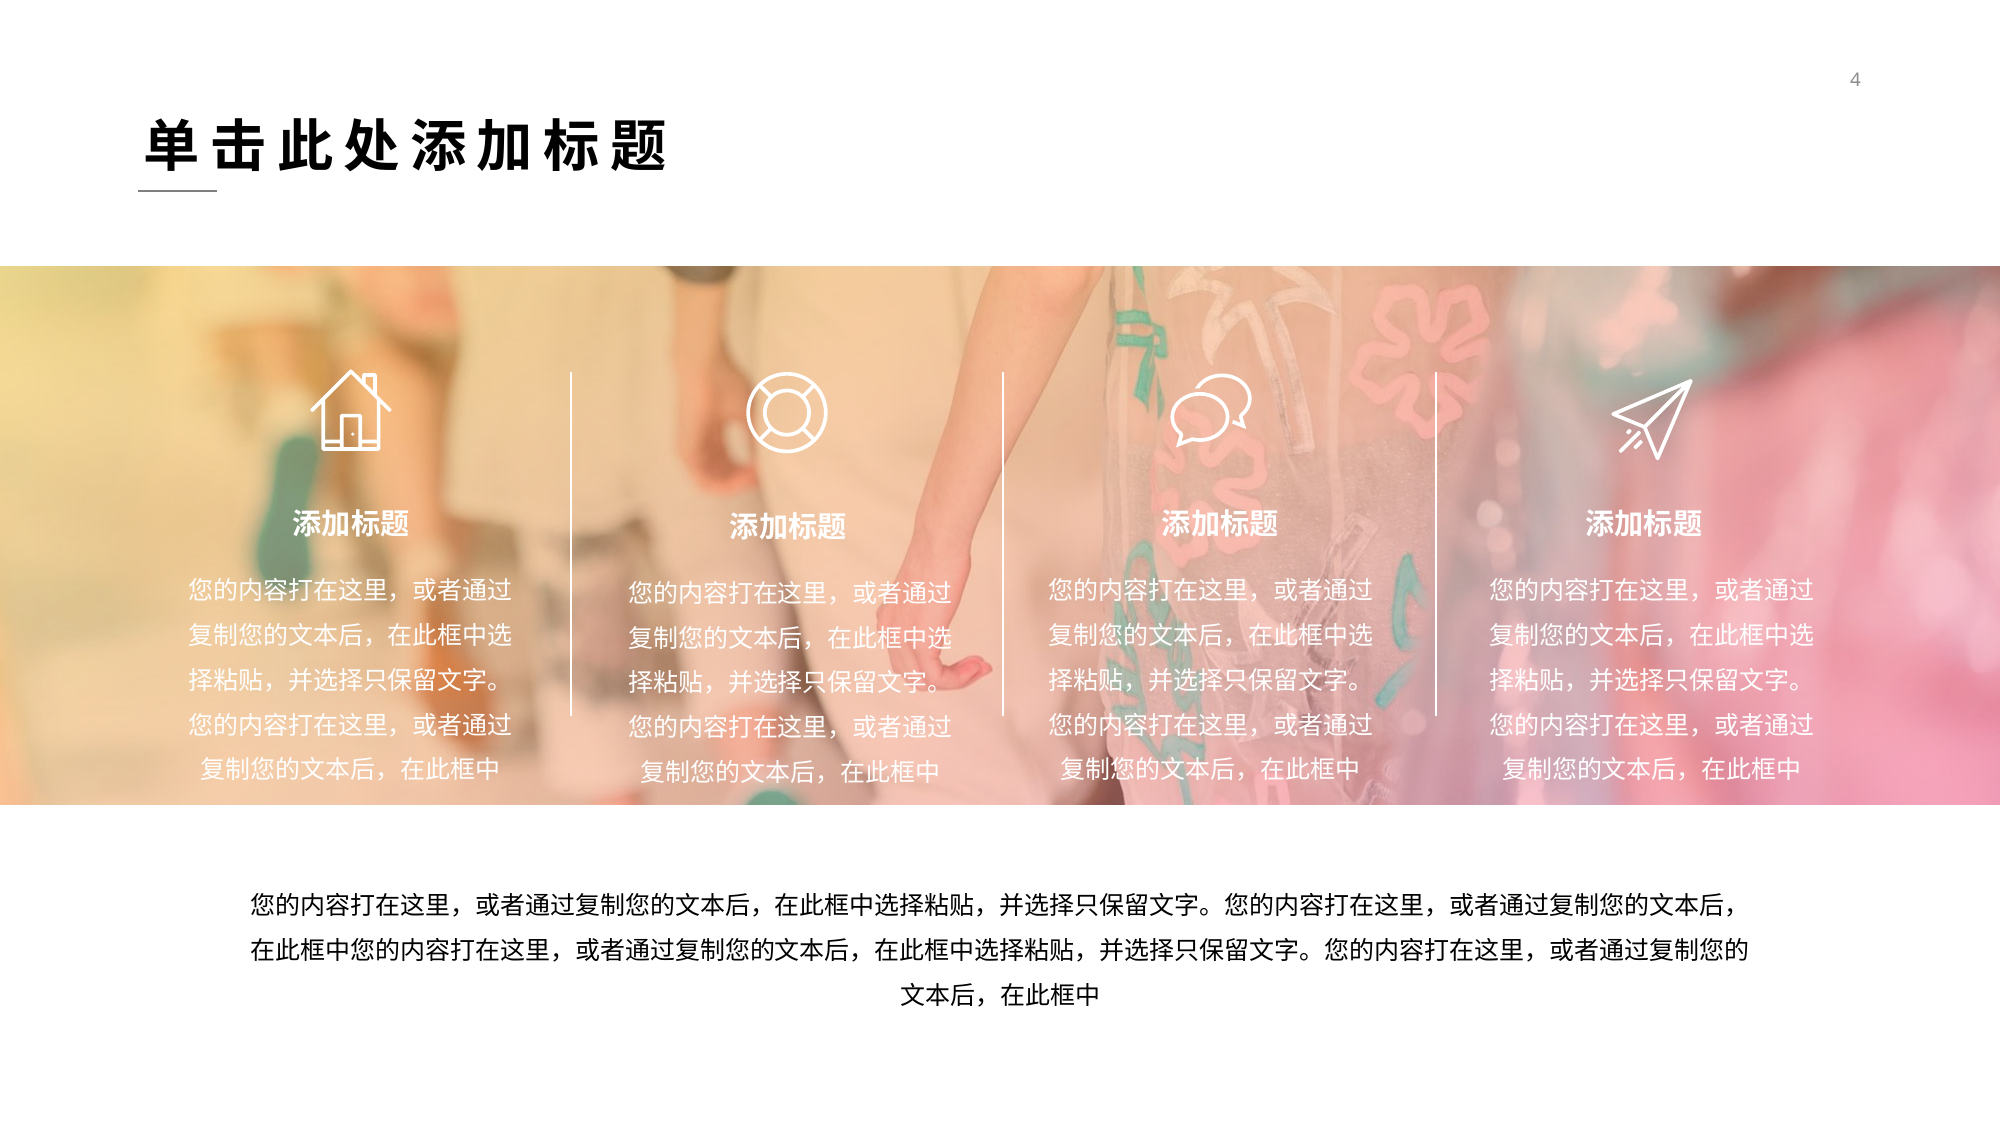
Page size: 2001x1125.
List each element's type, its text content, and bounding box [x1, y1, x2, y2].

text_box 您的内容打在这里，或者通过复制您的文本后，在此框中选择粘贴，并选择只保留文字。您的内容打在这里，或者通过复制您的文本后，在此框中您的内容打在这里，或者通过复制您的文本后，在此框中选择粘贴，并选择只保留文字。您的内容打在这里，或者通过复制您的文本后，在此框中 [231, 865, 1769, 1019]
picture [0, 266, 2000, 805]
text_box 单击此处添加标题 [143, 23, 667, 178]
slide_number 4 [1835, 54, 1875, 107]
